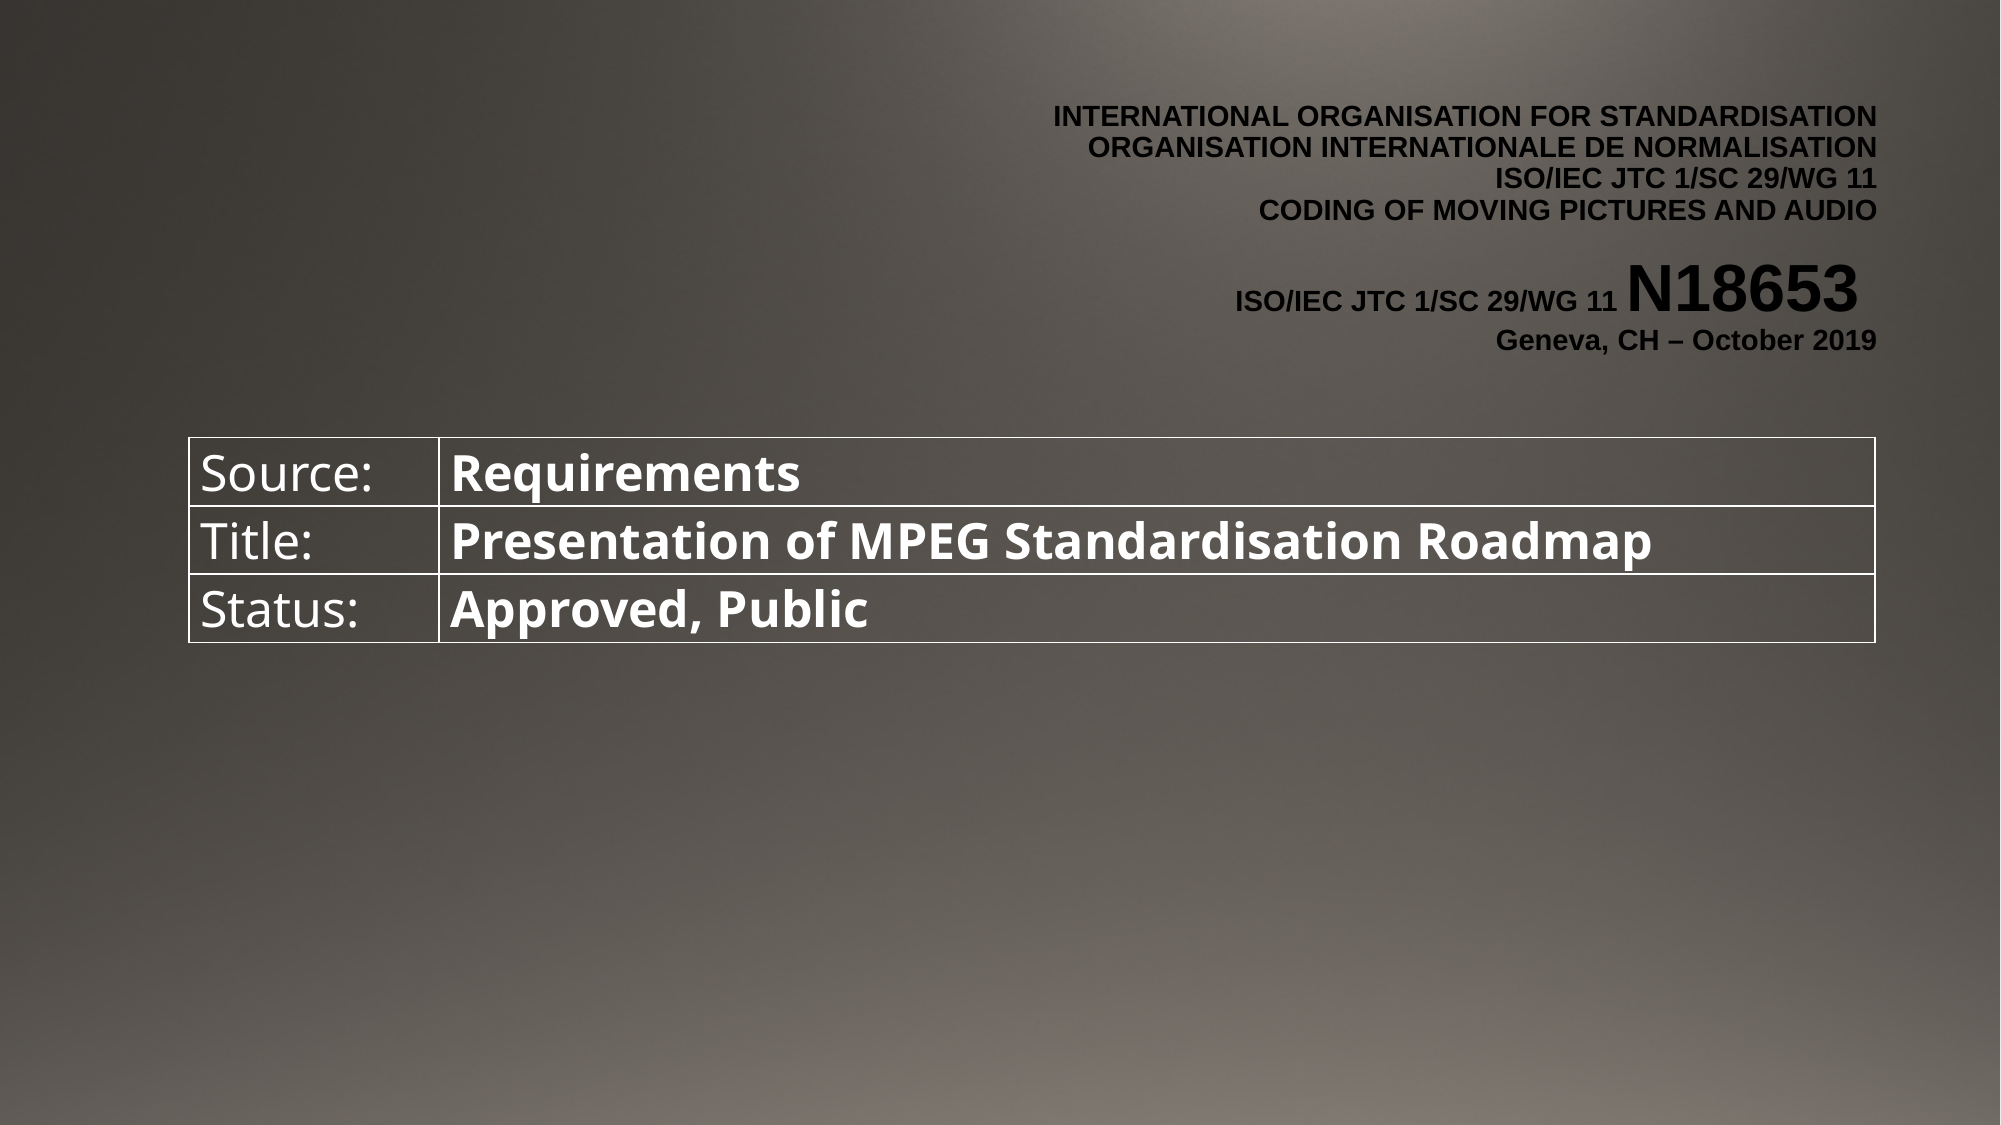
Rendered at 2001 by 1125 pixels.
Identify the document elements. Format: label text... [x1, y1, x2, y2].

table_cell Title: [190, 507, 438, 573]
table_cell Status: [190, 575, 438, 642]
title INTERNATIONAL ORGANISATION FOR STANDARDISATION ORGANISATION INTERNATIONALE DE NORMALISATION ISO/IEC JTC 1/SC 29/WG 11 CODING OF MOVING PICTURES AND AUDIO ISO/IEC JTC 1/SC 29/WG 11 N18653 Geneva, CH – October 2019 [324, 93, 1893, 365]
table_cell Approved, Public [440, 575, 1874, 642]
table_header Source: [190, 438, 438, 505]
table_header Requirements [440, 438, 1874, 505]
picture [0, 0, 2001, 1125]
table_cell Presentation of MPEG Standardisation Roadmap [440, 507, 1874, 573]
